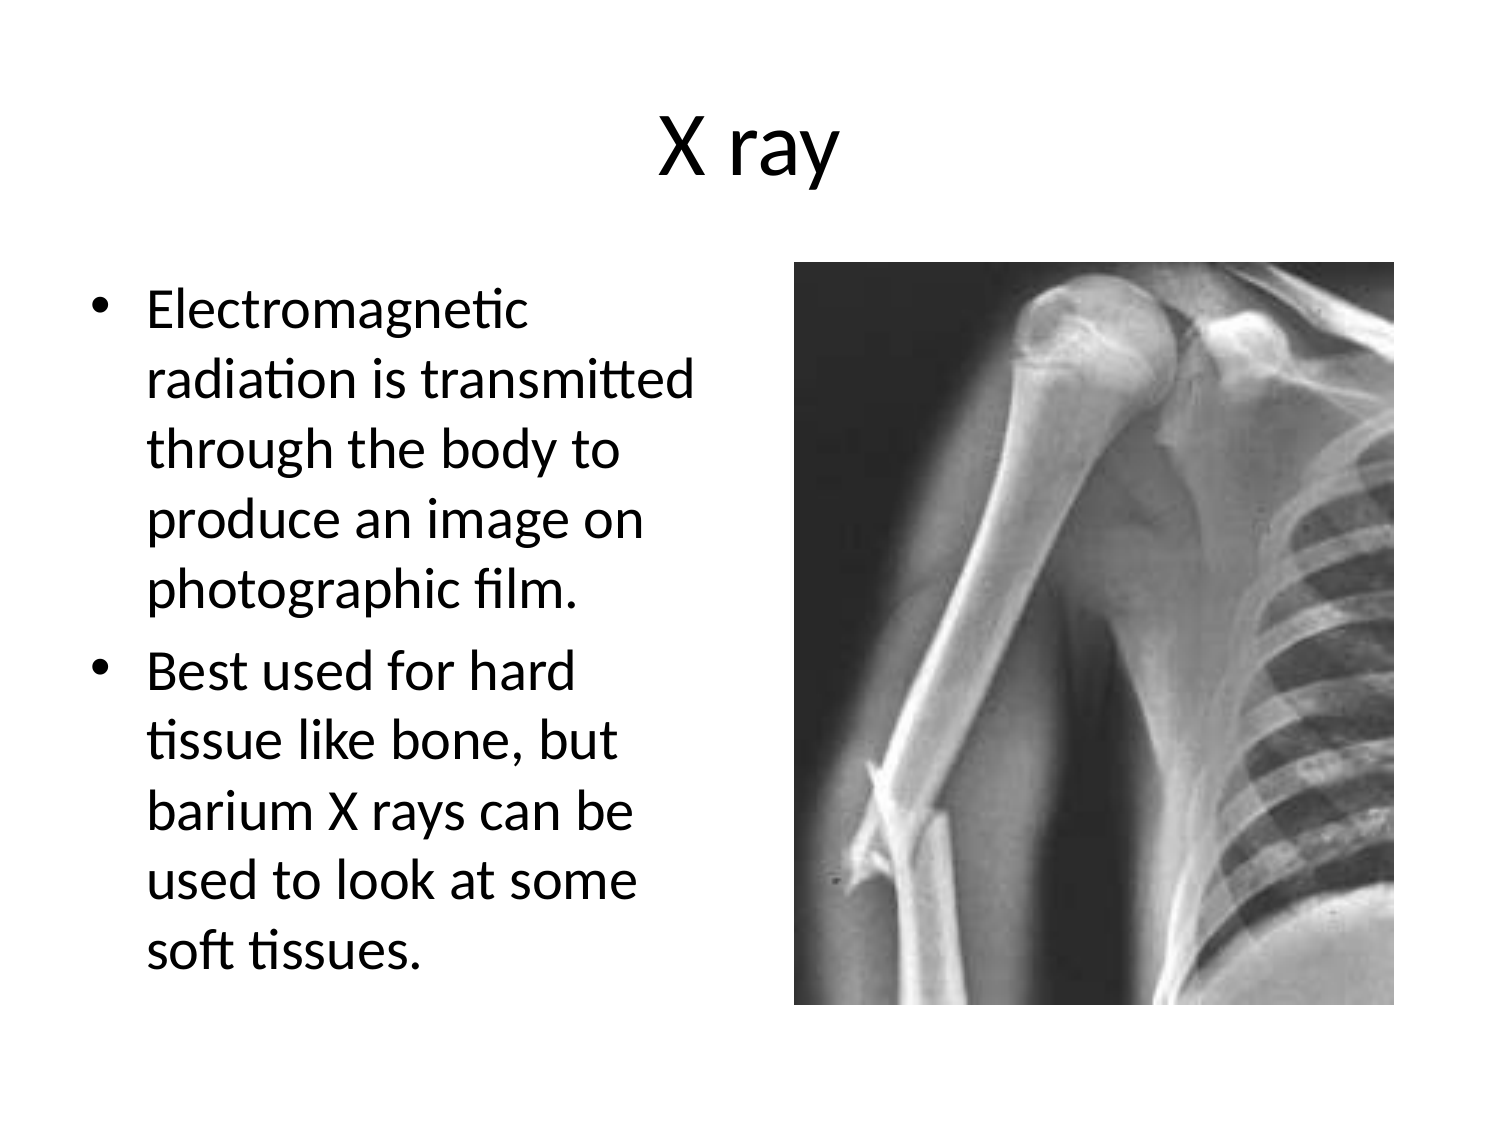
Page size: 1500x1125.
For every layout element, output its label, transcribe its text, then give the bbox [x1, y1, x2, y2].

list Electromagnetic radiation is transmitted through the body to produce an image on photographic film. Best used for hard tissue like bone, but barium X rays can be used to look at some soft tissues. [75, 262, 738, 1005]
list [762, 262, 1426, 1006]
title X ray [75, 45, 1425, 233]
